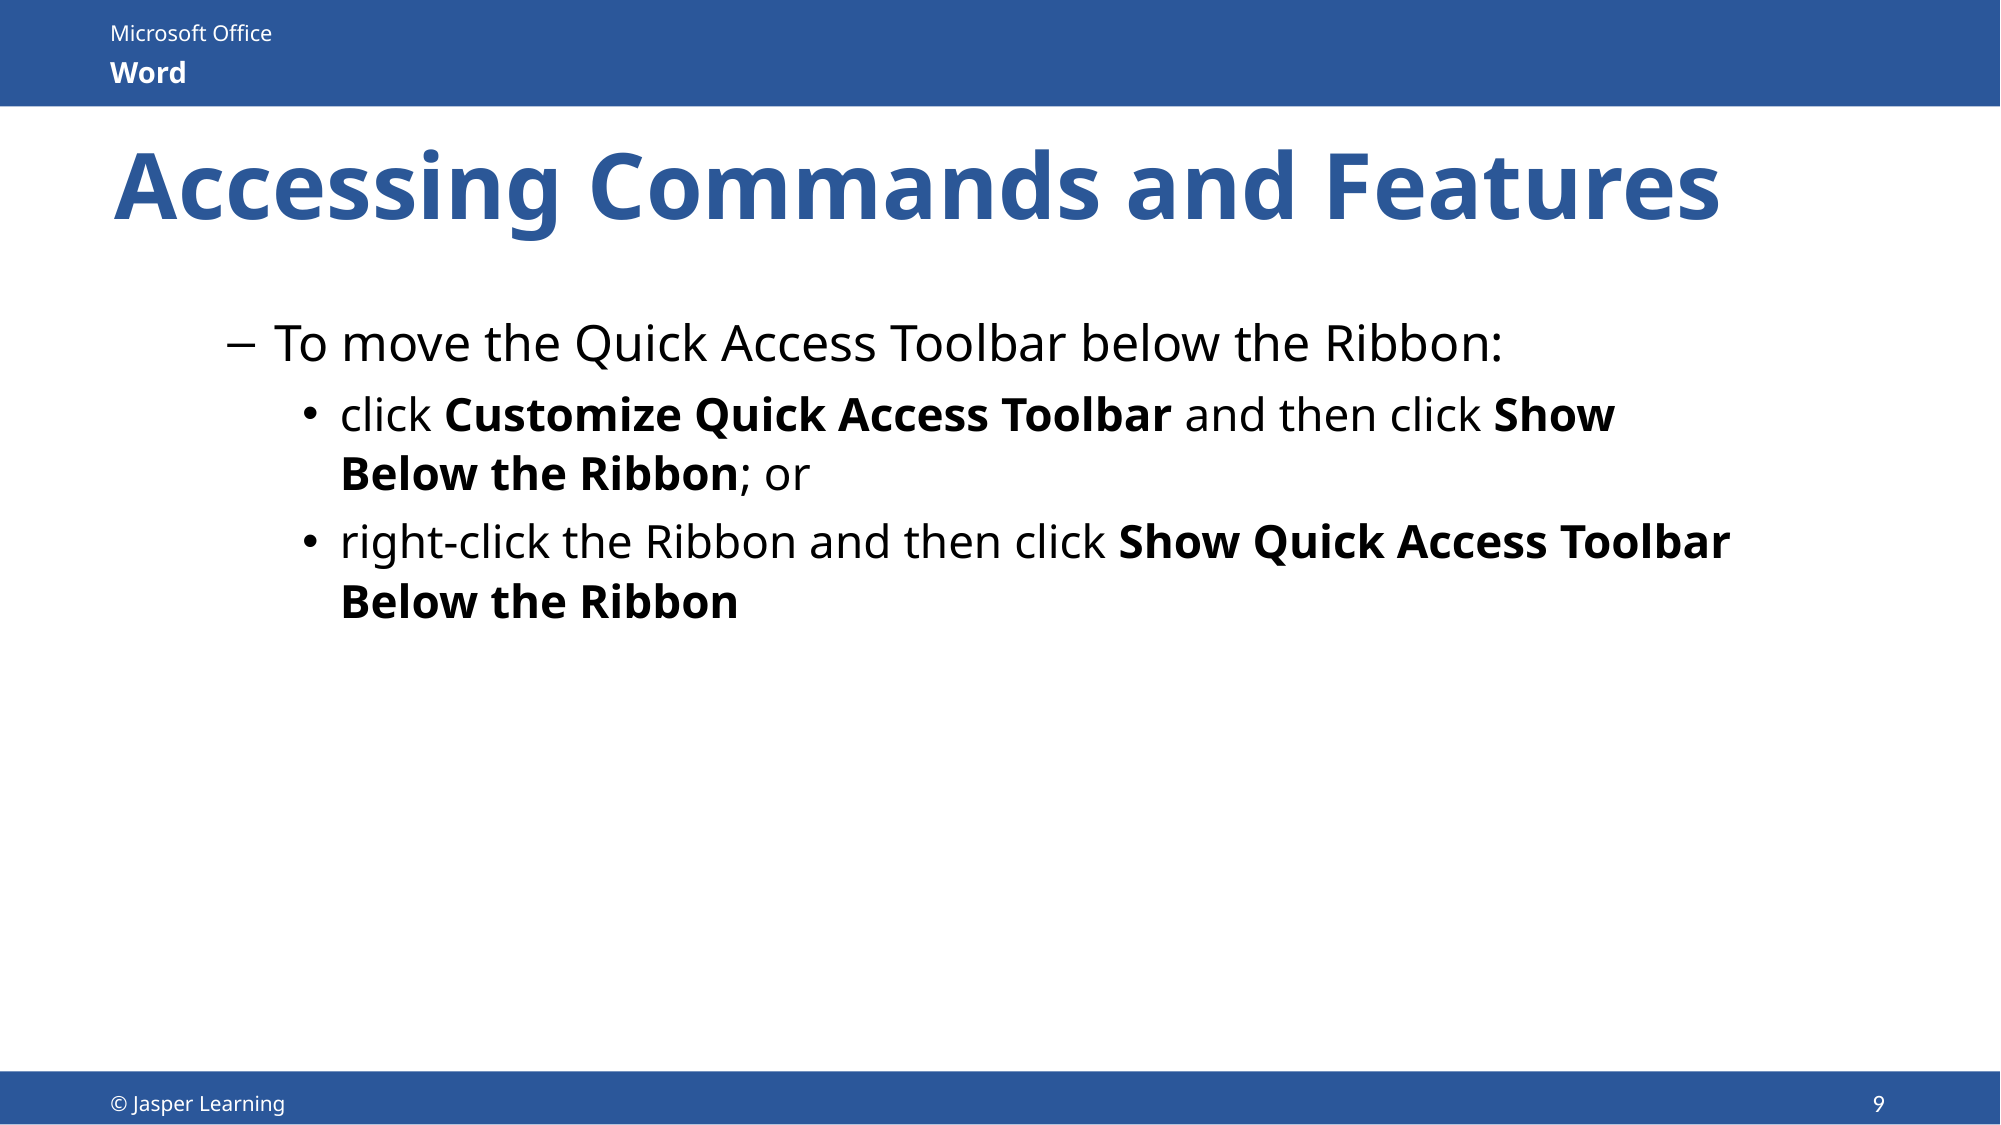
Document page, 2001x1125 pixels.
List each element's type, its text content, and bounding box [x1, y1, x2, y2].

list To move the Quick Access Toolbar below the Ribbon: click Customize Quick Access Toolbar and then click Show Below the Ribbon; or right-click the Ribbon and then click Show Quick Access Toolbar Below the Ribbon [137, 299, 1769, 1014]
title Accessing Commands and Features [99, 118, 1866, 248]
footer © Jasper Learning [95, 1073, 729, 1125]
slide_number 9 [1433, 1073, 1900, 1125]
